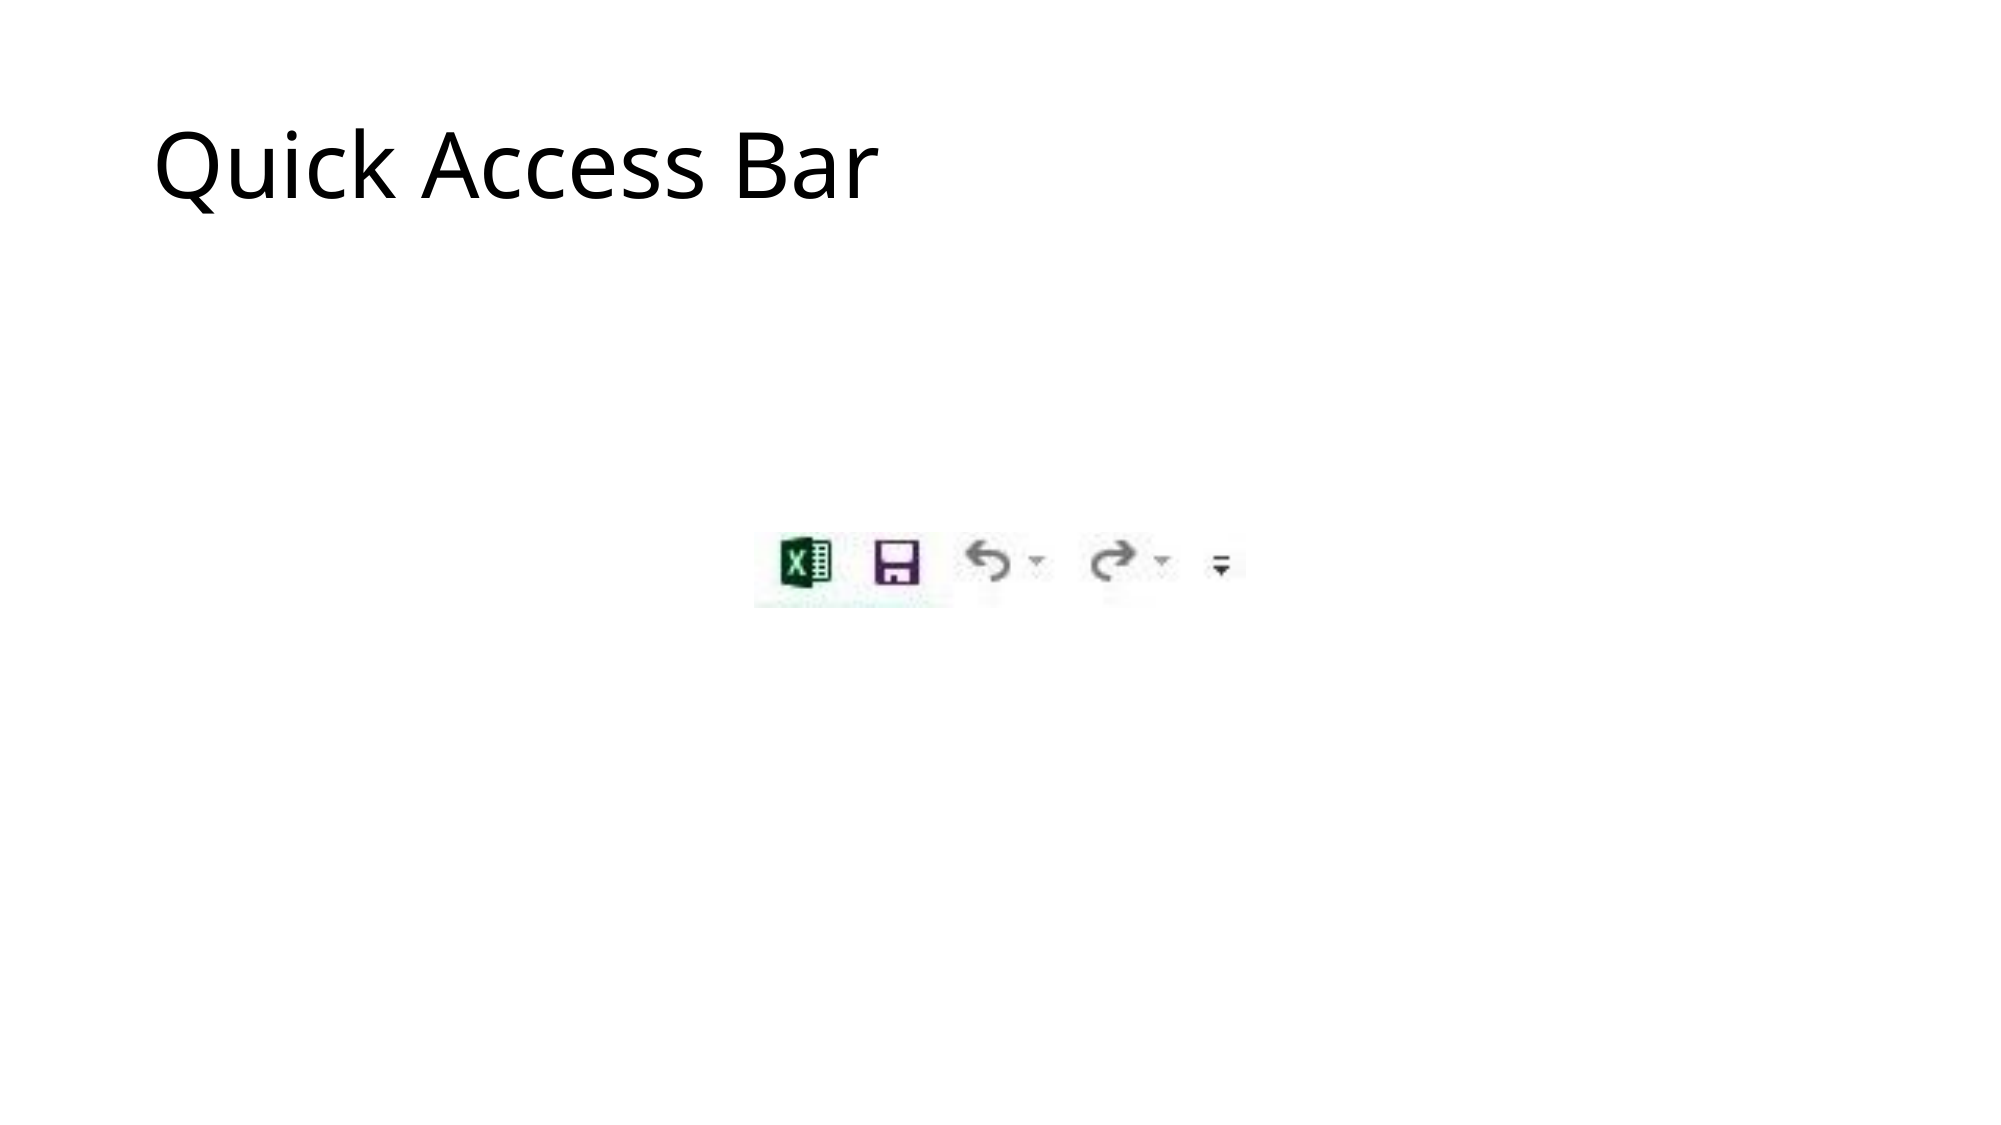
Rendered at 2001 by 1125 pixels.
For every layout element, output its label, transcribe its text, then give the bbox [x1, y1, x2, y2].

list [754, 532, 1246, 608]
title Quick Access Bar [137, 59, 1863, 278]
